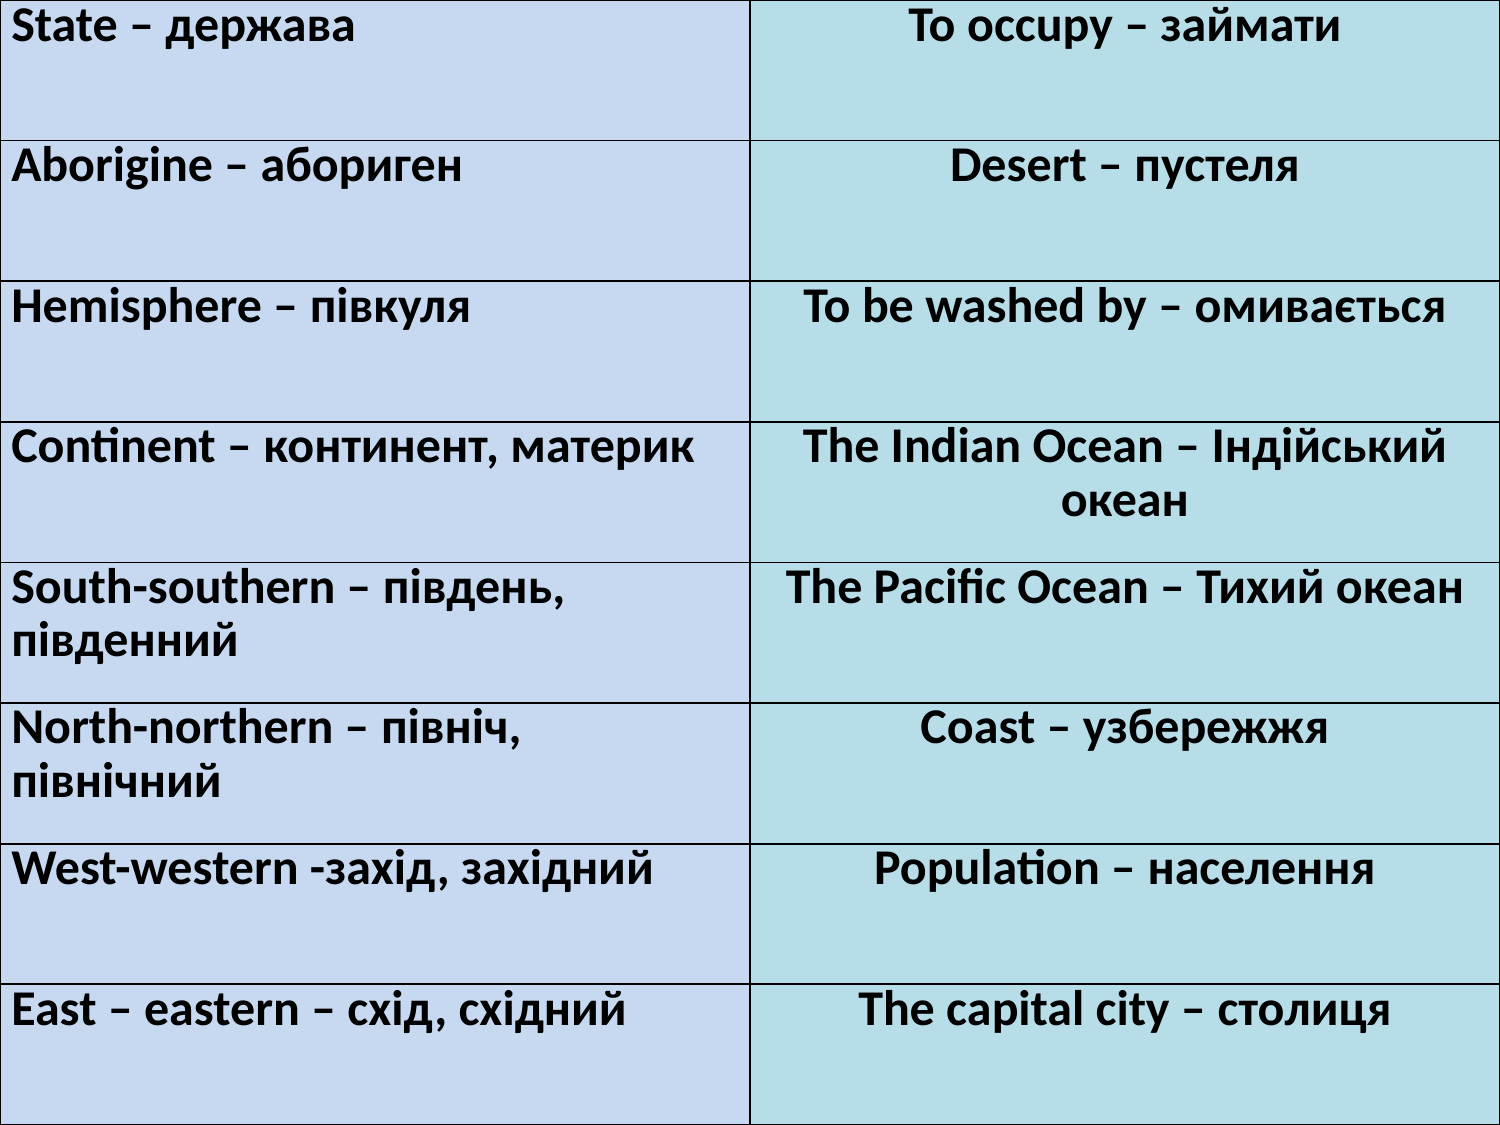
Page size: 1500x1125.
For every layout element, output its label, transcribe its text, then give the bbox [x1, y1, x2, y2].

table_cell Population – населення [751, 845, 1499, 983]
table_cell Desert – пустеля [751, 141, 1499, 280]
table_cell Coast – узбережжя [751, 704, 1499, 843]
table_cell The Indian Ocean – Індійський океан [751, 423, 1499, 562]
table_cell South-southern – південь, південний [1, 563, 749, 702]
table_cell The Pacific Ocean – Тихий океан [751, 563, 1499, 702]
table_header State – держава [1, 1, 749, 140]
table_cell To be washed by – омивається [751, 282, 1499, 421]
table_cell Hemisphere – півкуля [1, 282, 749, 421]
table_cell Continent – континент, материк [1, 423, 749, 562]
table_header To occupy – займати [751, 1, 1499, 140]
table_cell East – eastern – схід, східний [1, 985, 749, 1124]
table_cell North-northern – північ, північний [1, 704, 749, 843]
table_cell Aborigine – абориген [1, 141, 749, 280]
table_cell West-western -захід, західний [1, 845, 749, 983]
table_cell The capital city – столиця [751, 985, 1499, 1124]
